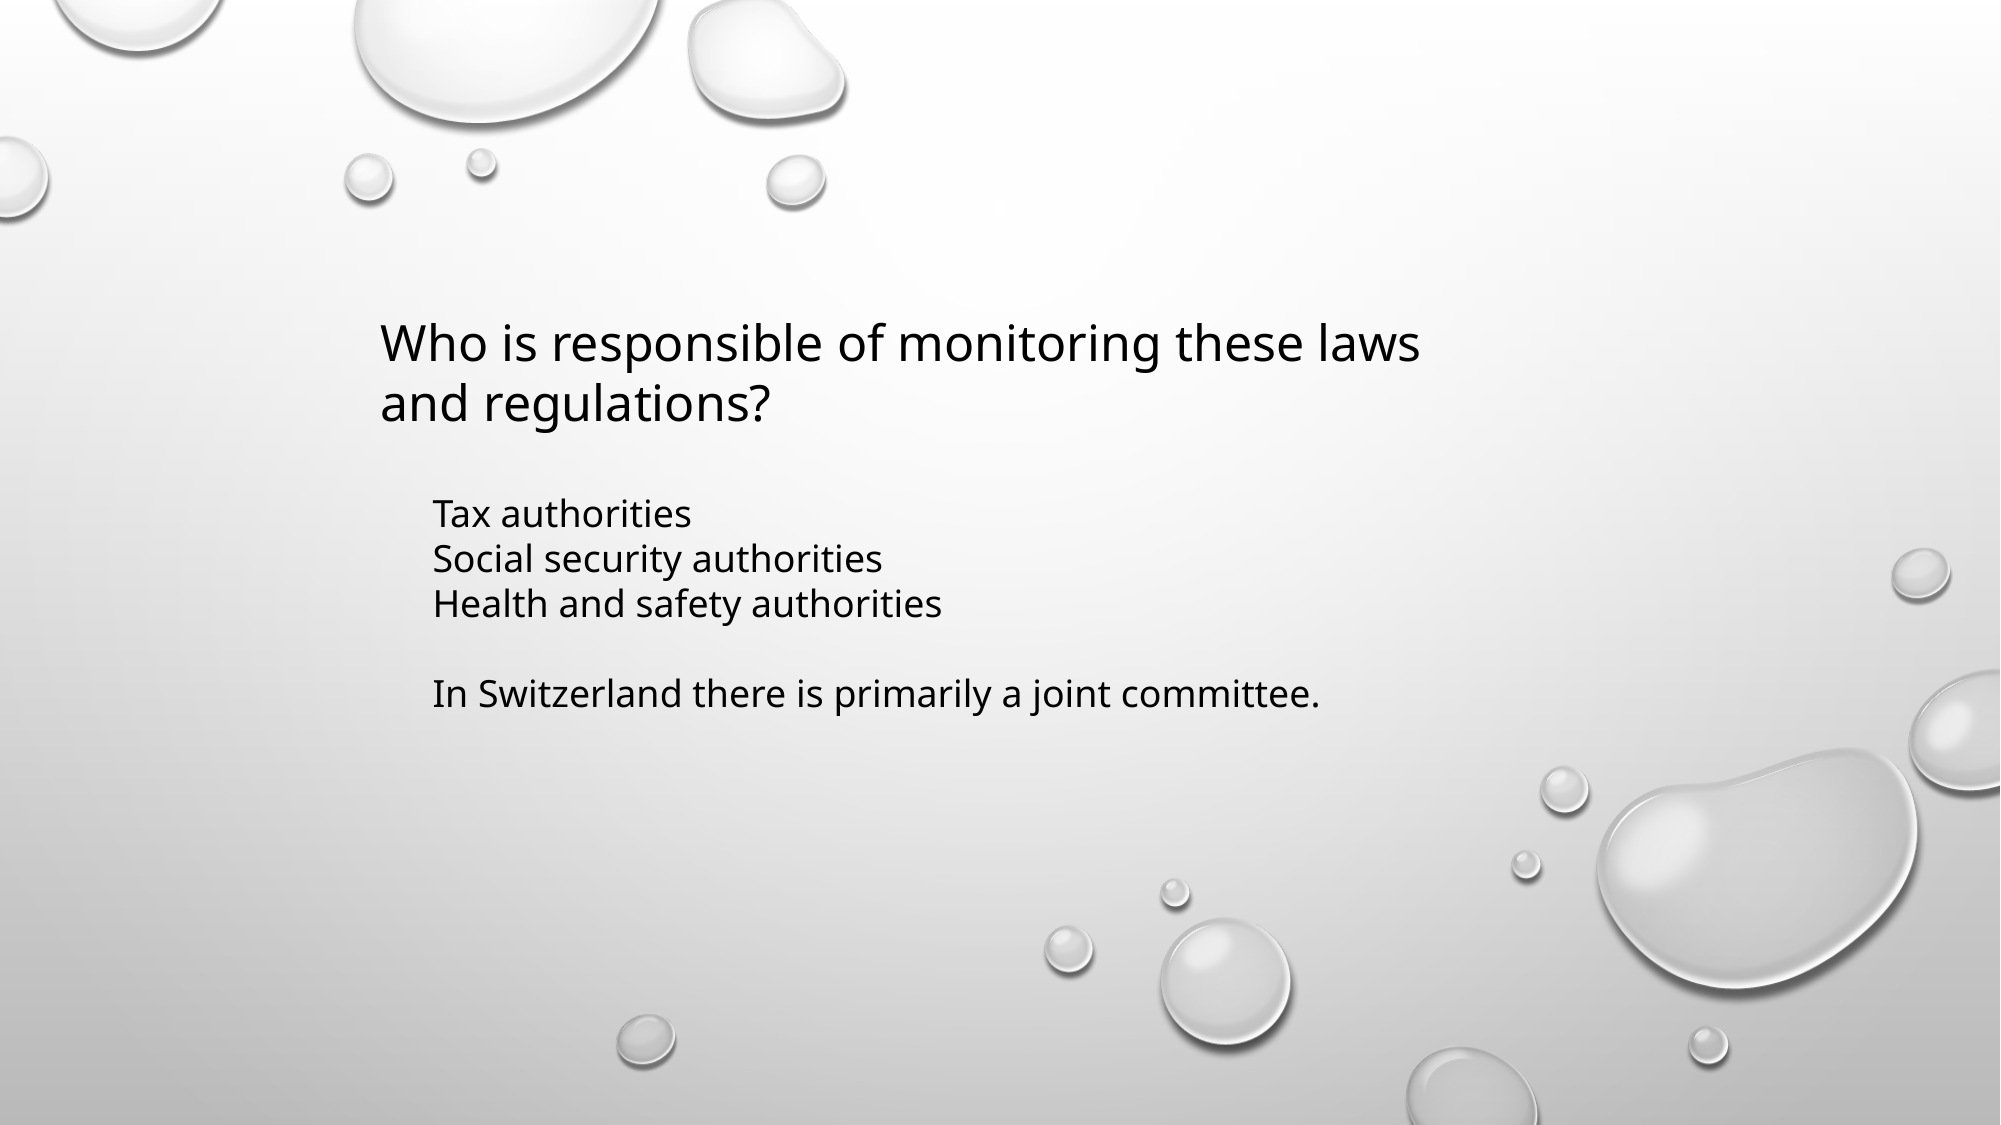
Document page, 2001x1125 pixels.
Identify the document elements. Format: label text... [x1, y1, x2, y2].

text_box Who is responsible of monitoring these laws and regulations? [365, 303, 1493, 439]
text_box Tax authorities Social security authorities Health and safety authorities In Switzerland there is primarily a joint committee. [417, 482, 1449, 813]
picture [0, 0, 2000, 1125]
